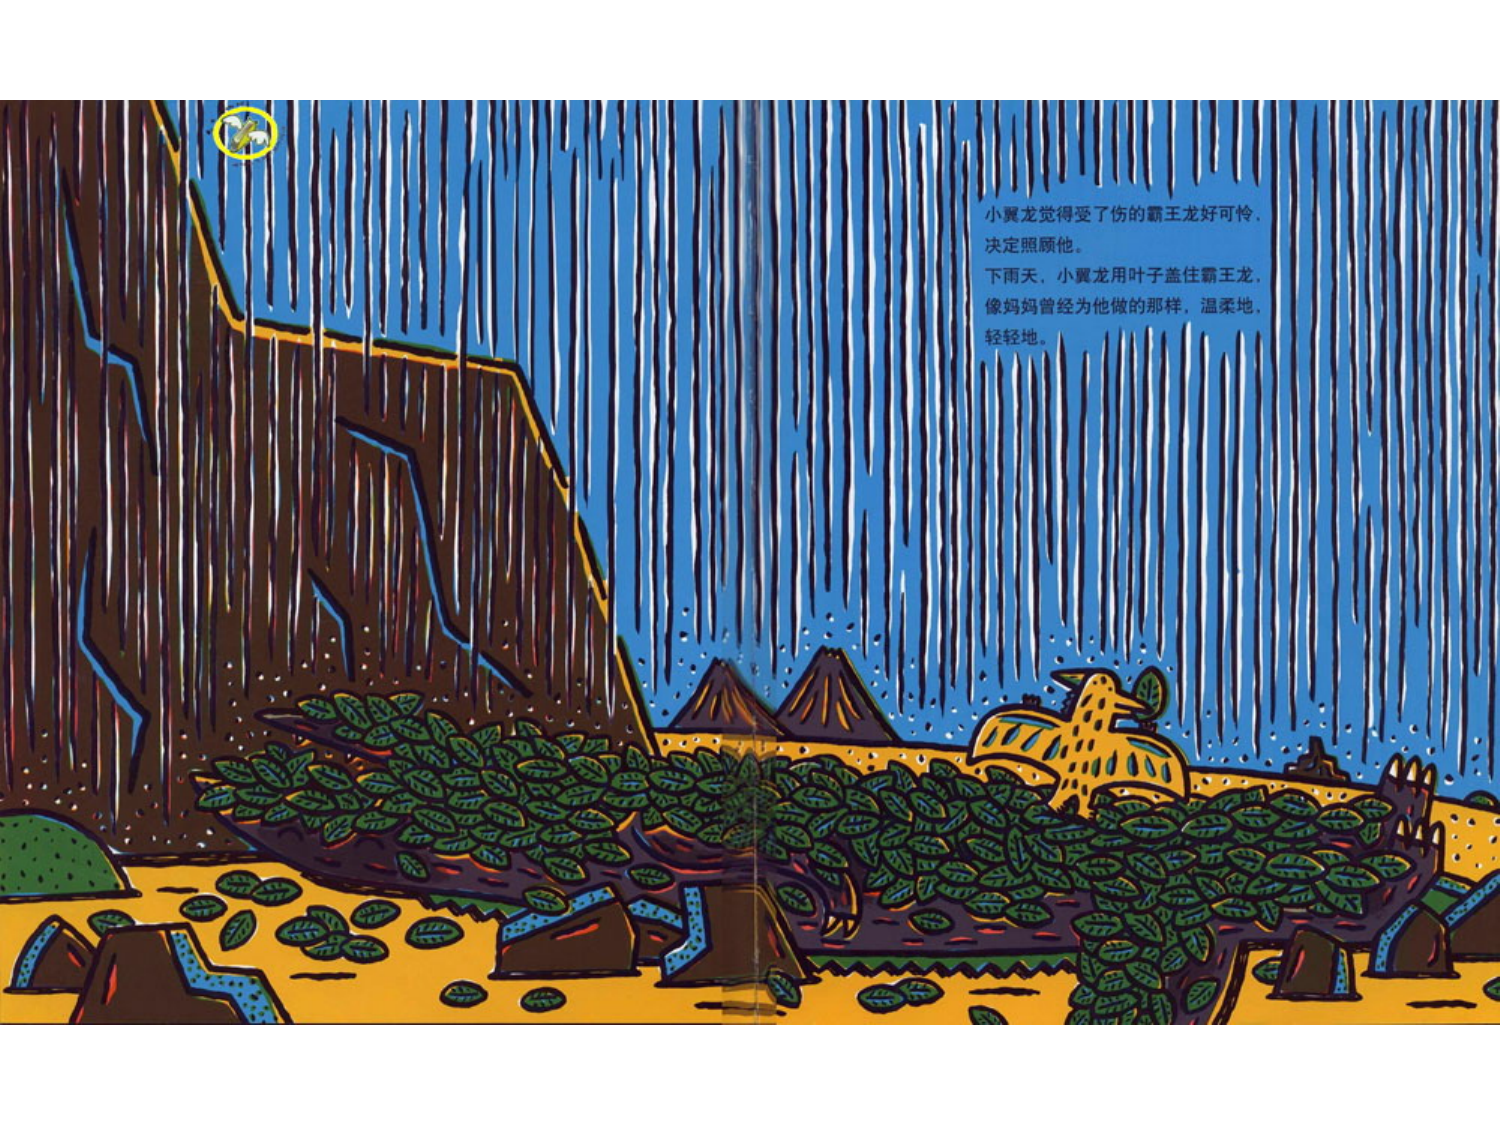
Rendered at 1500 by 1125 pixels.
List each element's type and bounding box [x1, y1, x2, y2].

picture [0, 100, 1500, 1025]
